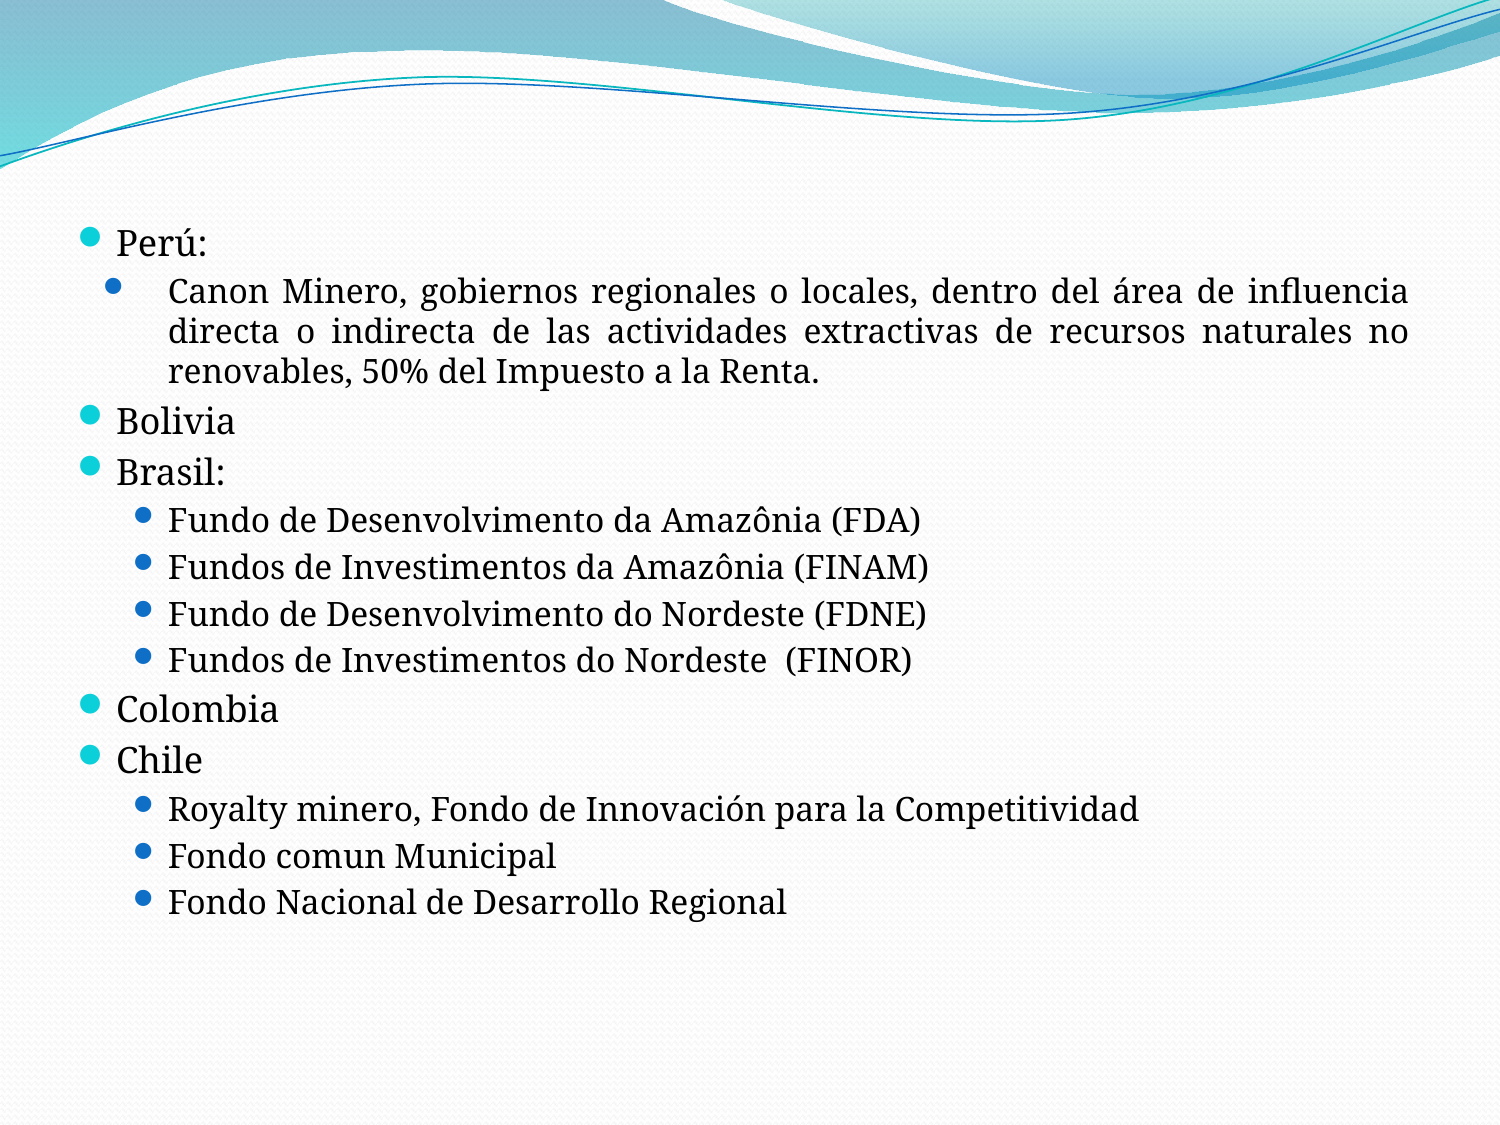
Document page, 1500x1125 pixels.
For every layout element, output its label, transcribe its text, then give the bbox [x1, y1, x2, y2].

list Perú: Canon Minero, gobiernos regionales o locales, dentro del área de influencia directa o indirecta de las actividades extractivas de recursos naturales no renovables, 50% del Impuesto a la Renta. Bolivia Brasil: Fundo de Desenvolvimento da Amazônia (FDA) Fundos de Investimentos da Amazônia (FINAM) Fundo de Desenvolvimento do Nordeste (FDNE) Fundos de Investimentos do Nordeste (FINOR) Colombia Chile Royalty minero, Fondo de Innovación para la Competitividad Fondo comun Municipal Fondo Nacional de Desarrollo Regional [62, 212, 1425, 933]
